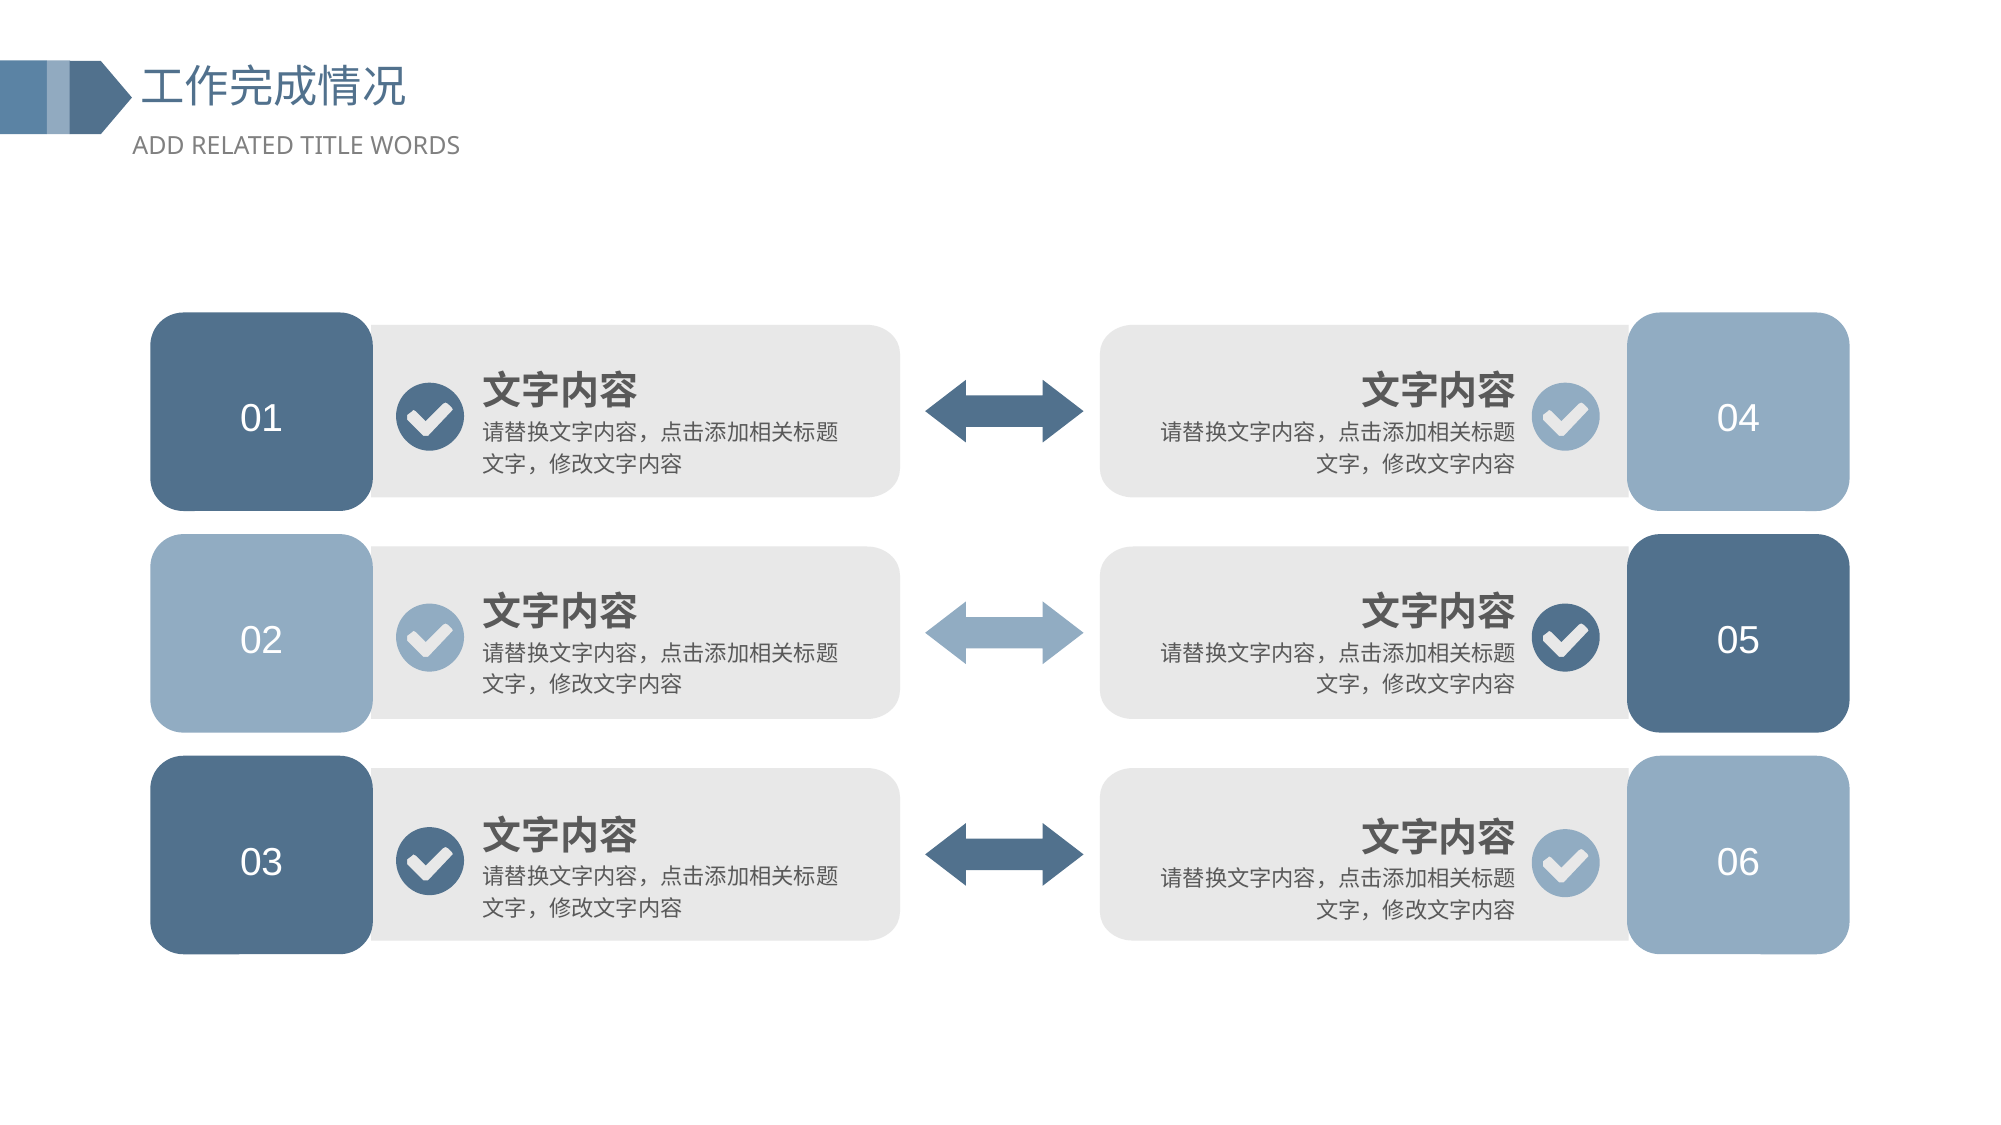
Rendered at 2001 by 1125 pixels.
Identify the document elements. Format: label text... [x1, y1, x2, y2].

text_box 文字内容 请替换文字内容，点击添加相关标题文字，修改文字内容 [1149, 577, 1517, 725]
text_box 文字内容 请替换文字内容，点击添加相关标题文字，修改文字内容 [1149, 356, 1517, 504]
text_box [1531, 382, 1600, 451]
text_box [370, 545, 902, 721]
text_box 文字内容 请替换文字内容，点击添加相关标题文字，修改文字内容 [482, 356, 850, 504]
text_box [396, 382, 465, 451]
text_box [1098, 767, 1630, 942]
text_box [923, 599, 1086, 667]
text_box 03 [149, 754, 374, 956]
text_box [370, 323, 902, 499]
text_box [370, 767, 902, 942]
text_box [1098, 323, 1630, 499]
text_box 文字内容 请替换文字内容，点击添加相关标题文字，修改文字内容 [1149, 803, 1517, 951]
text_box 02 [149, 533, 374, 734]
text_box [923, 820, 1086, 888]
text_box [396, 603, 465, 672]
text_box [923, 377, 1086, 445]
text_box 05 [1625, 533, 1851, 734]
text_box 文字内容 请替换文字内容，点击添加相关标题文字，修改文字内容 [482, 801, 850, 949]
text_box 06 [1625, 754, 1851, 956]
text_box 文字内容 请替换文字内容，点击添加相关标题文字，修改文字内容 [482, 577, 850, 725]
text_box [1531, 603, 1600, 672]
text_box 04 [1625, 311, 1851, 513]
text_box [396, 827, 465, 896]
text_box 01 [149, 311, 374, 513]
text_box [1098, 545, 1630, 721]
text_box [1531, 829, 1600, 898]
